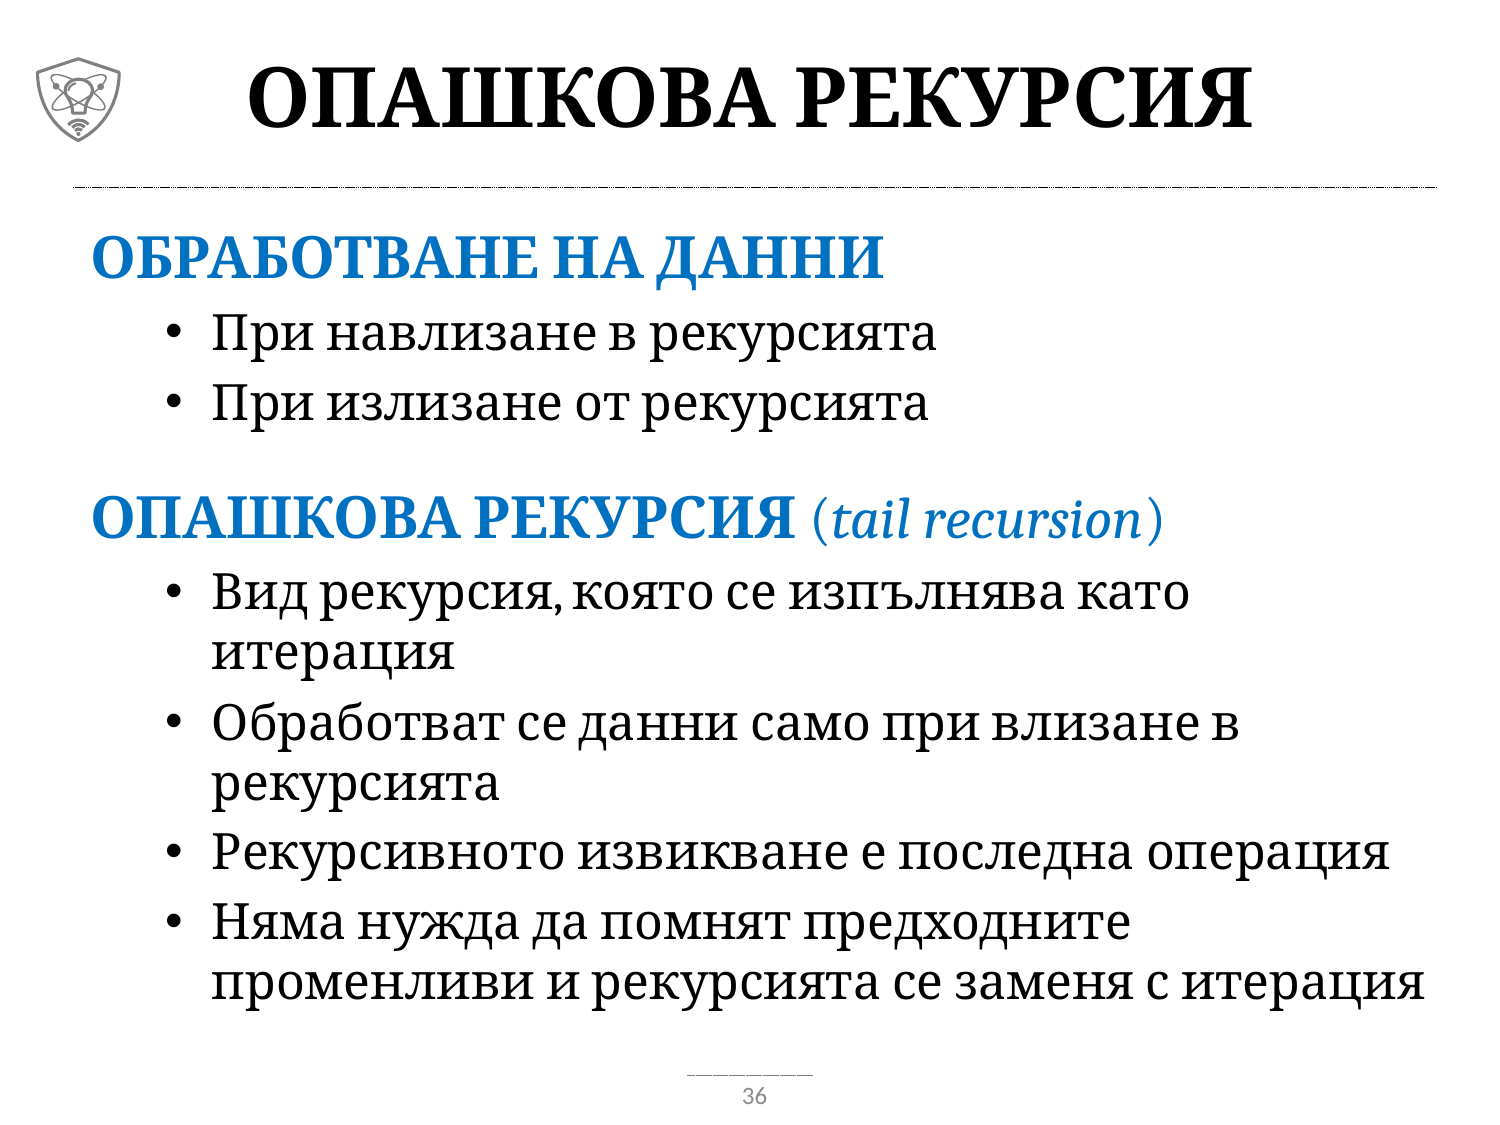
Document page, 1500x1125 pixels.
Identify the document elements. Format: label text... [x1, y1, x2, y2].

list Обработване на данни При навлизане в рекурсията При излизане от рекурсията Опашкова рекурсия (tail recursion) Вид рекурсия, която се изпълнява като итерация Обработват се данни само при влизане в рекурсията Рекурсивното извикване е последна операция Няма нужда да помнят предходните променливи и рекурсията се заменя с итерация [75, 212, 1450, 1063]
title Опашкова рекурсия [0, 0, 1500, 188]
slide_number 36 [579, 1065, 930, 1125]
